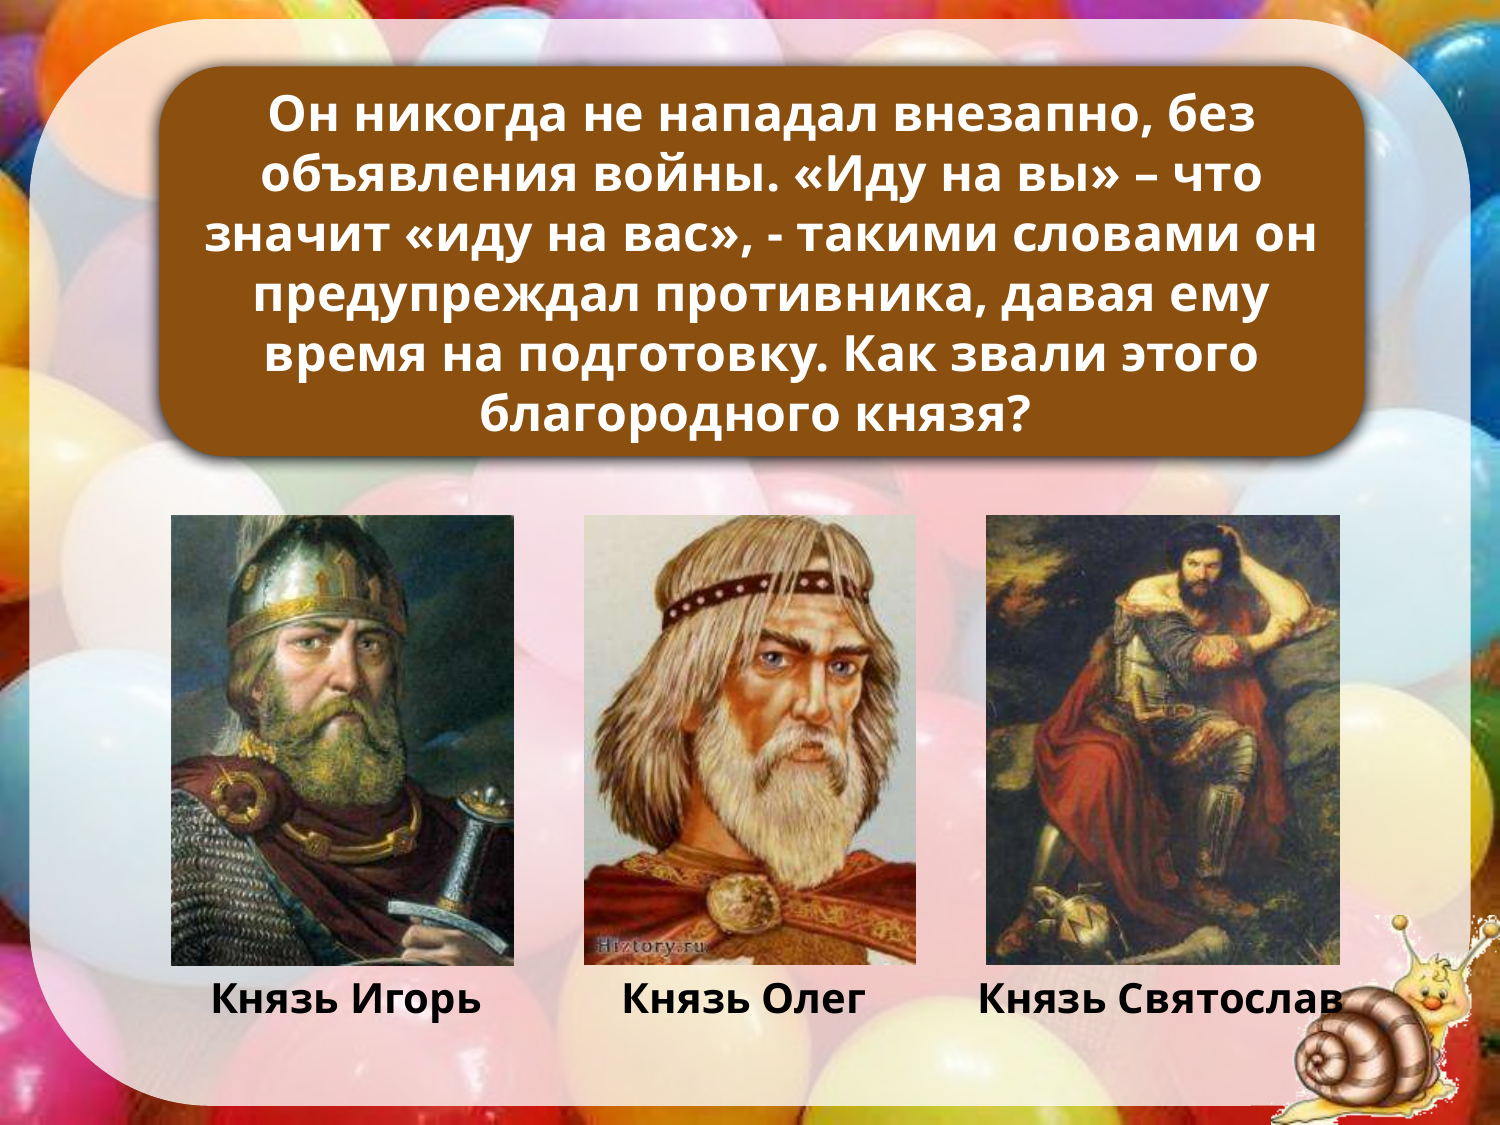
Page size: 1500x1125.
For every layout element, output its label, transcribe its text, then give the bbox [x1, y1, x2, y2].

text_box Князь Олег [607, 983, 893, 1029]
text_box Князь Игорь [195, 974, 497, 1029]
text_box Князь Святослав [962, 964, 1266, 1029]
picture [0, 0, 1500, 1125]
text_box Он никогда не нападал внезапно, без объявления войны. «Иду на вы» – что значит «иду на вас», - такими словами он предупреждал противника, давая ему время на подготовку. Как звали этого благородного князя? [159, 66, 1365, 457]
